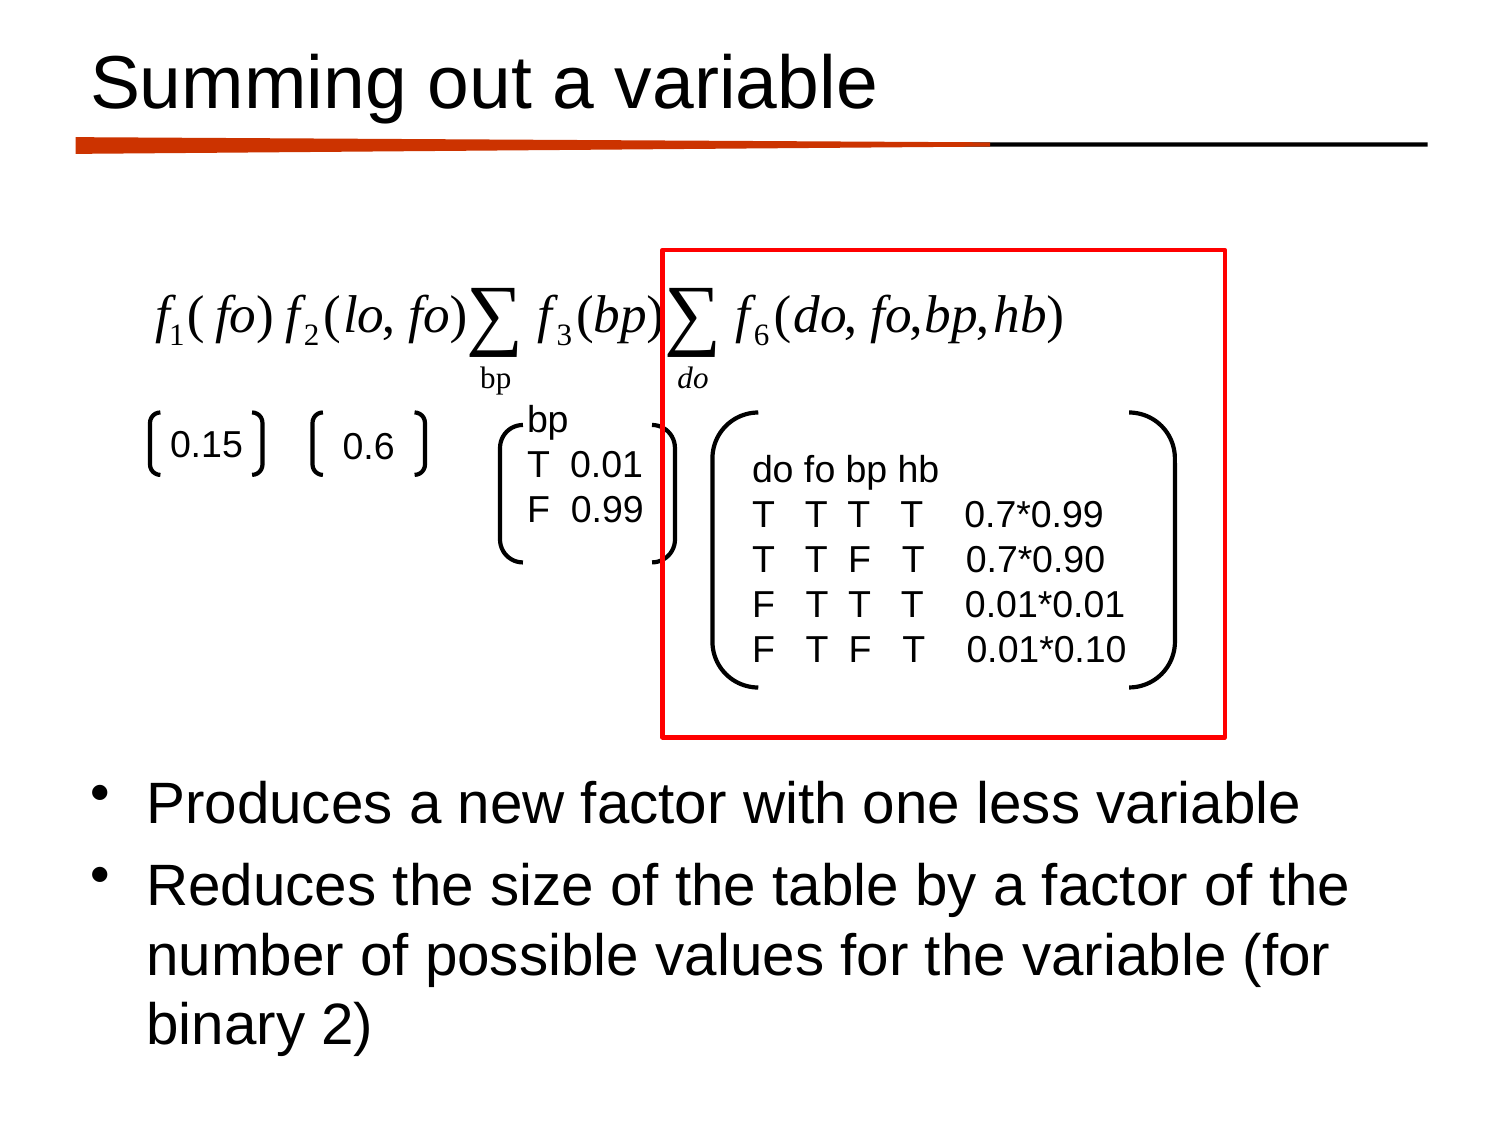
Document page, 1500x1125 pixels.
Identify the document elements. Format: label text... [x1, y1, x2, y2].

list Produces a new factor with one less variable Reduces the size of the table by a factor of the number of possible values for the variable (for binary 2) [74, 757, 1426, 1026]
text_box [137, 274, 1070, 404]
title Summing out a variable [74, 24, 1426, 133]
text_box bp T 0.01 F 0.99 [512, 413, 662, 538]
text_box 0.15 [150, 413, 263, 473]
text_box [500, 427, 662, 563]
text_box [662, 249, 1225, 738]
text_box 0.6 [312, 414, 425, 475]
